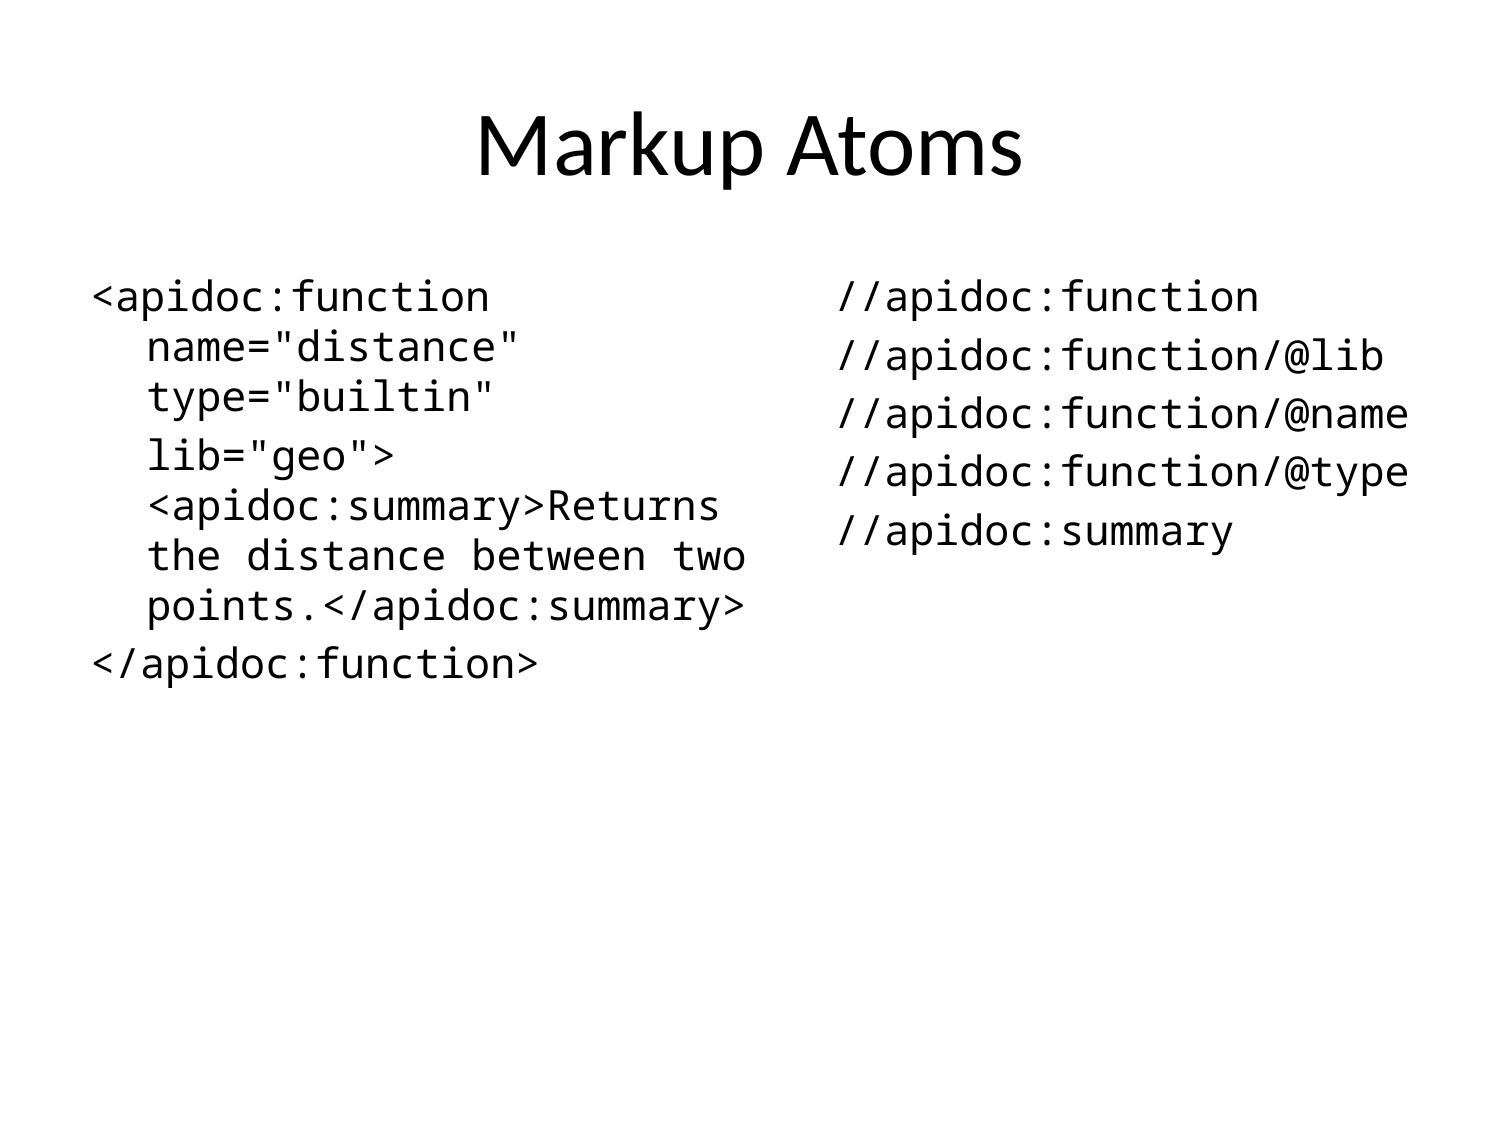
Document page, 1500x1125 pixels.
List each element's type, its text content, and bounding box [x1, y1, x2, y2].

title Markup Atoms [75, 45, 1425, 233]
list //apidoc:function //apidoc:function/@lib //apidoc:function/@name //apidoc:function/@type //apidoc:summary [819, 262, 1425, 1005]
list <apidoc:function name="distance" type="builtin" lib="geo"> <apidoc:summary>Returns the distance between two points.</apidoc:summary> </apidoc:function> [75, 262, 807, 1005]
